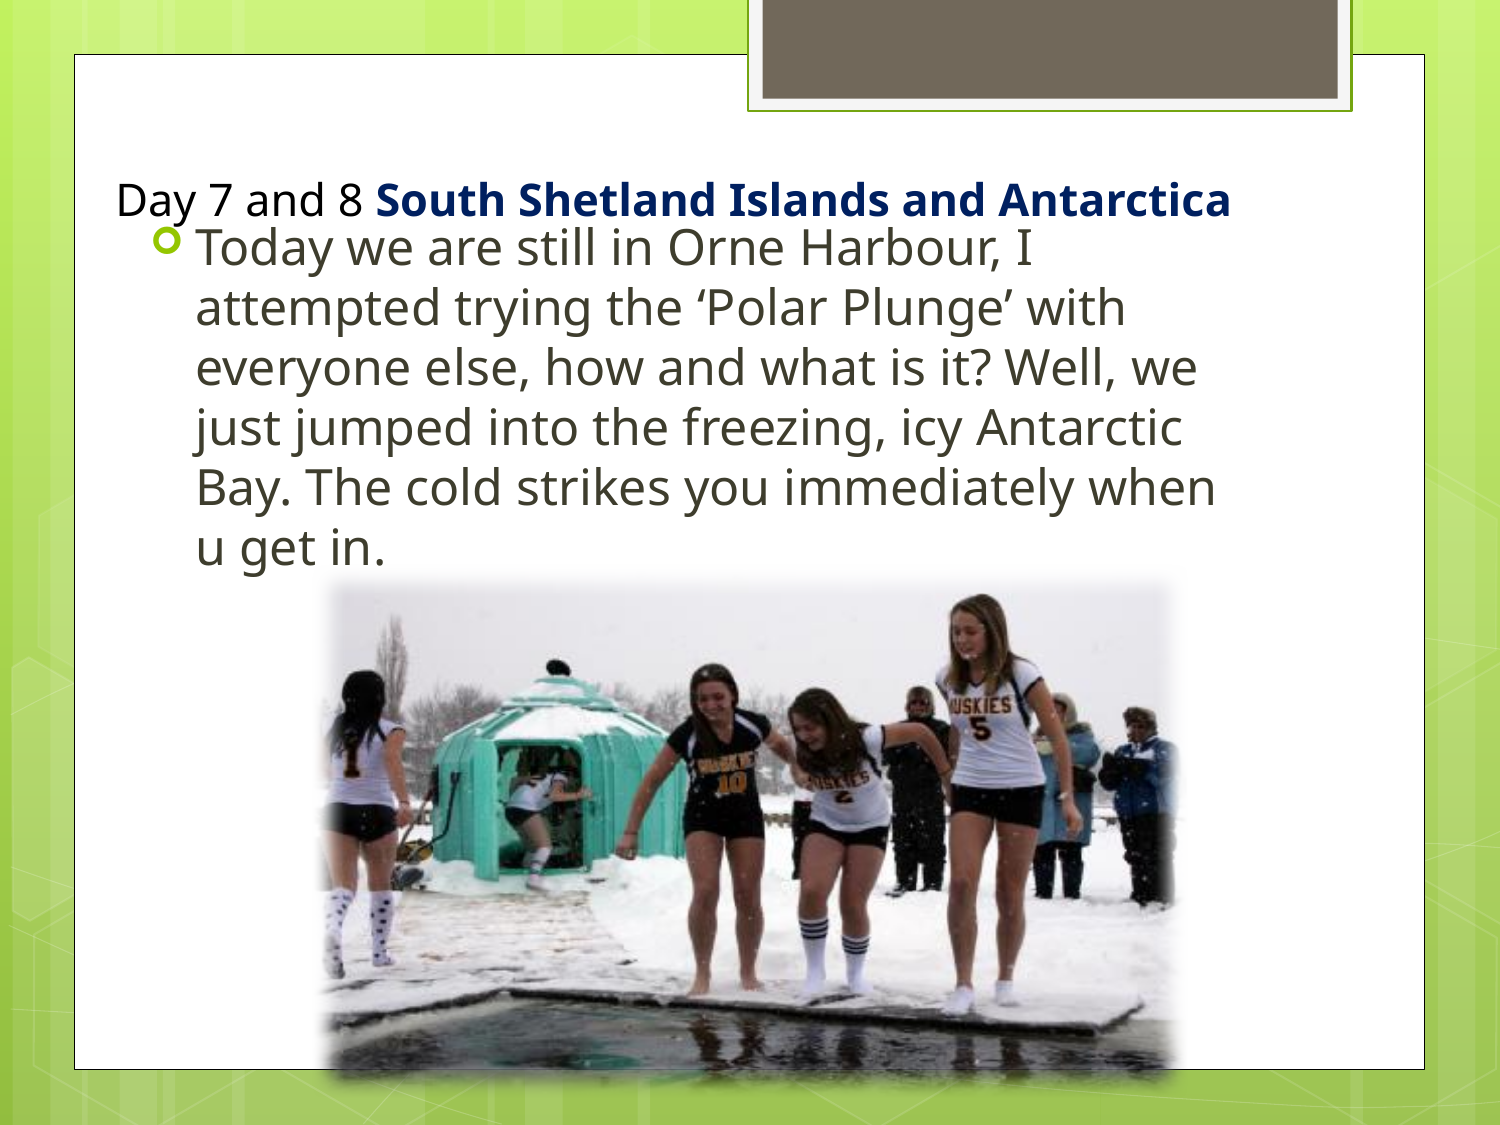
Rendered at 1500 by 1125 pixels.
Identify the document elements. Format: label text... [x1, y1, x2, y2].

list Today we are still in Orne Harbour, I attempted trying the ‘Polar Plunge’ with everyone else, how and what is it? Well, we just jumped into the freezing, icy Antarctic Bay. The cold strikes you immediately when u get in. [123, 208, 1236, 784]
picture [312, 564, 1188, 1099]
title Day 7 and 8 South Shetland Islands and Antarctica [100, 125, 1253, 313]
